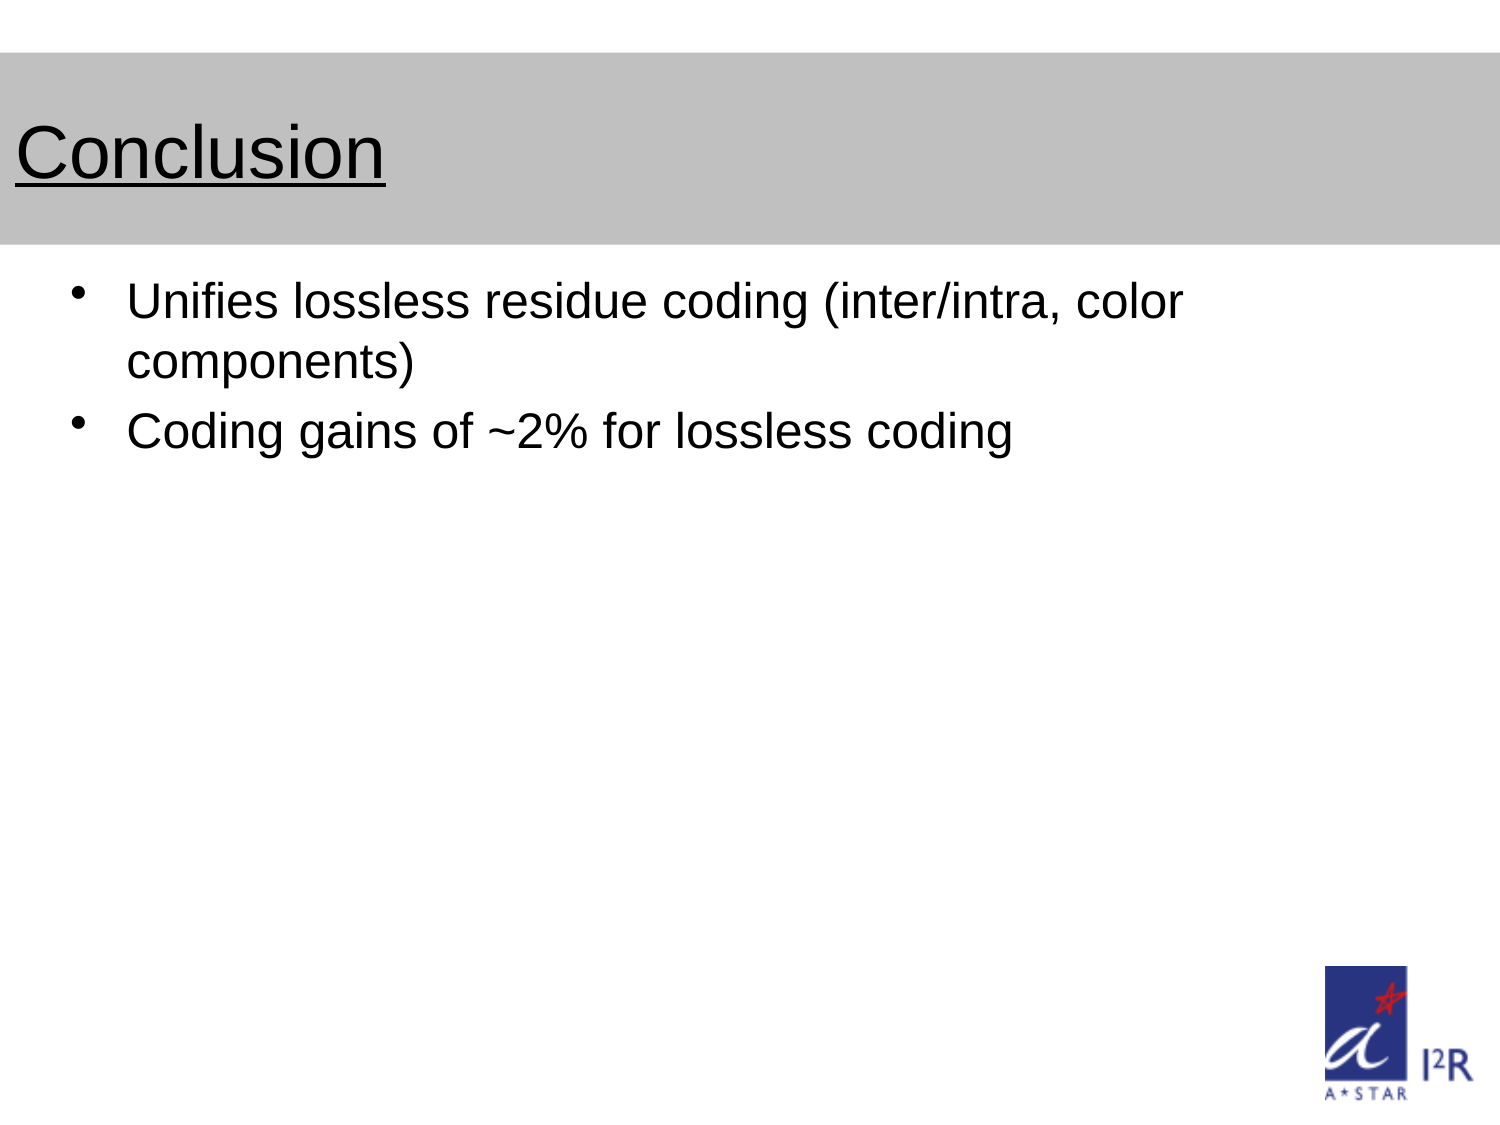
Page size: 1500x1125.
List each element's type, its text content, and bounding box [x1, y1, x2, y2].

list Unifies lossless residue coding (inter/intra, color components) Coding gains of ~2% for lossless coding [54, 260, 1429, 979]
title Conclusion [0, 52, 1500, 245]
picture [1325, 966, 1500, 1125]
